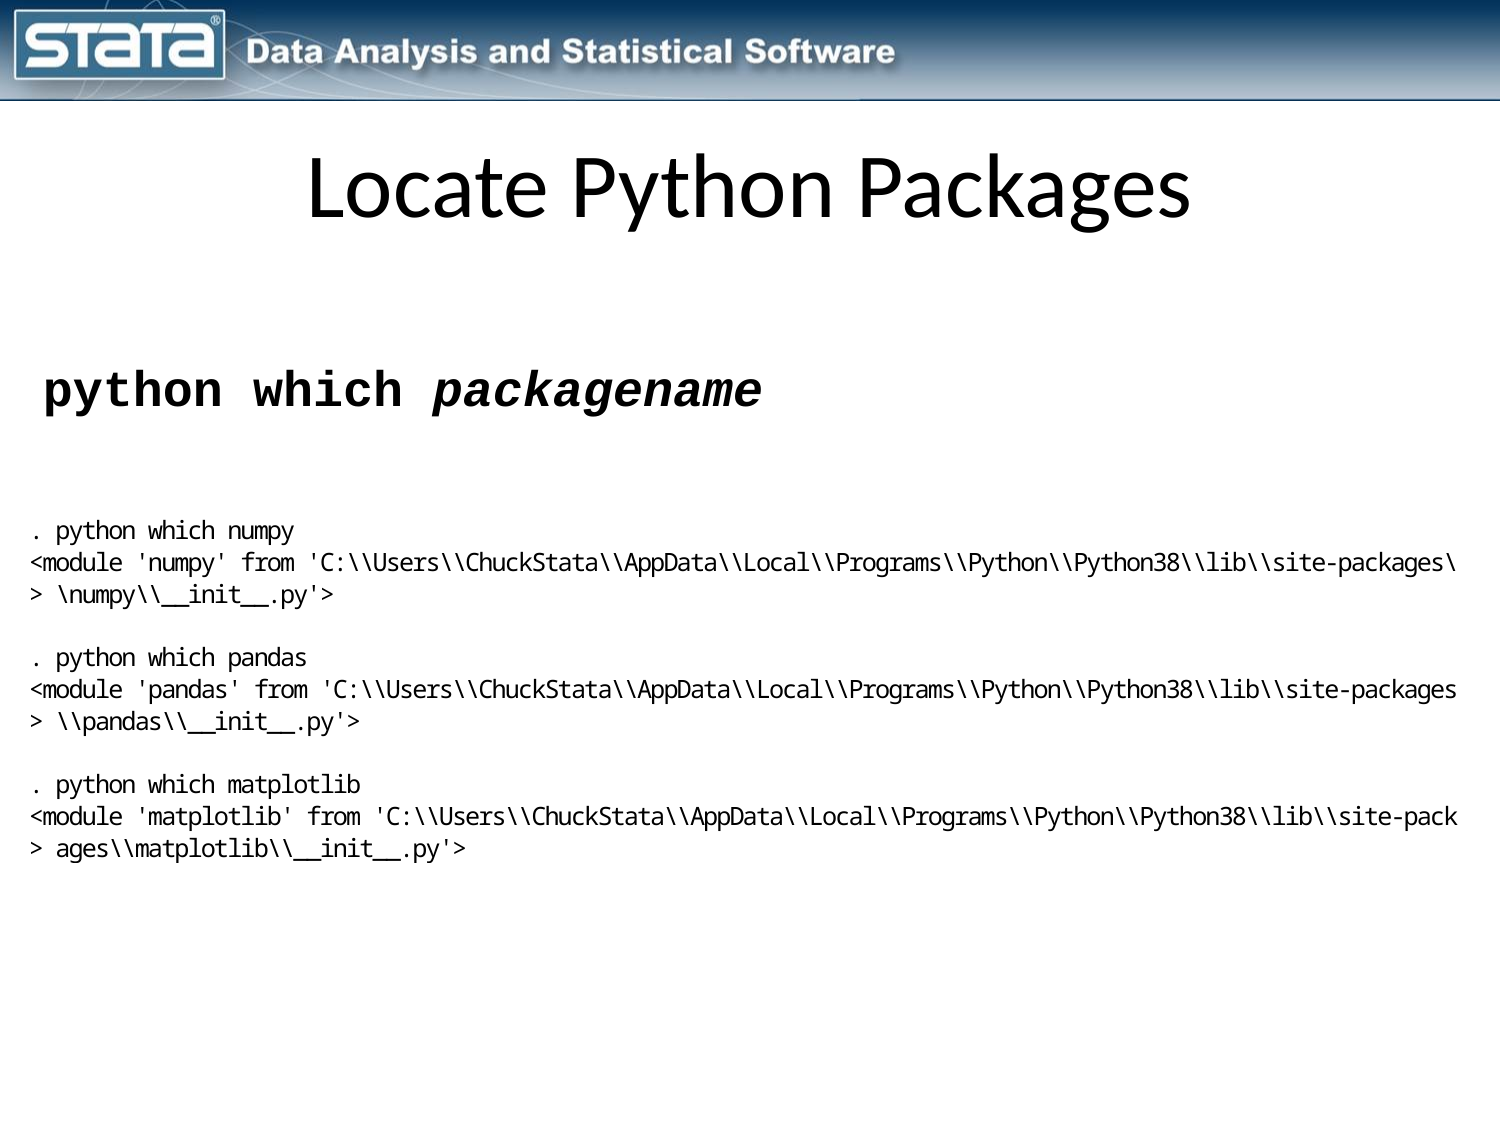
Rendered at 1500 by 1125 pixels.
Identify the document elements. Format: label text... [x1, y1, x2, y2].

title Locate Python Packages [0, 99, 1500, 263]
text_box python which packagename [28, 349, 778, 425]
picture [0, 0, 1500, 99]
picture [24, 512, 1467, 863]
